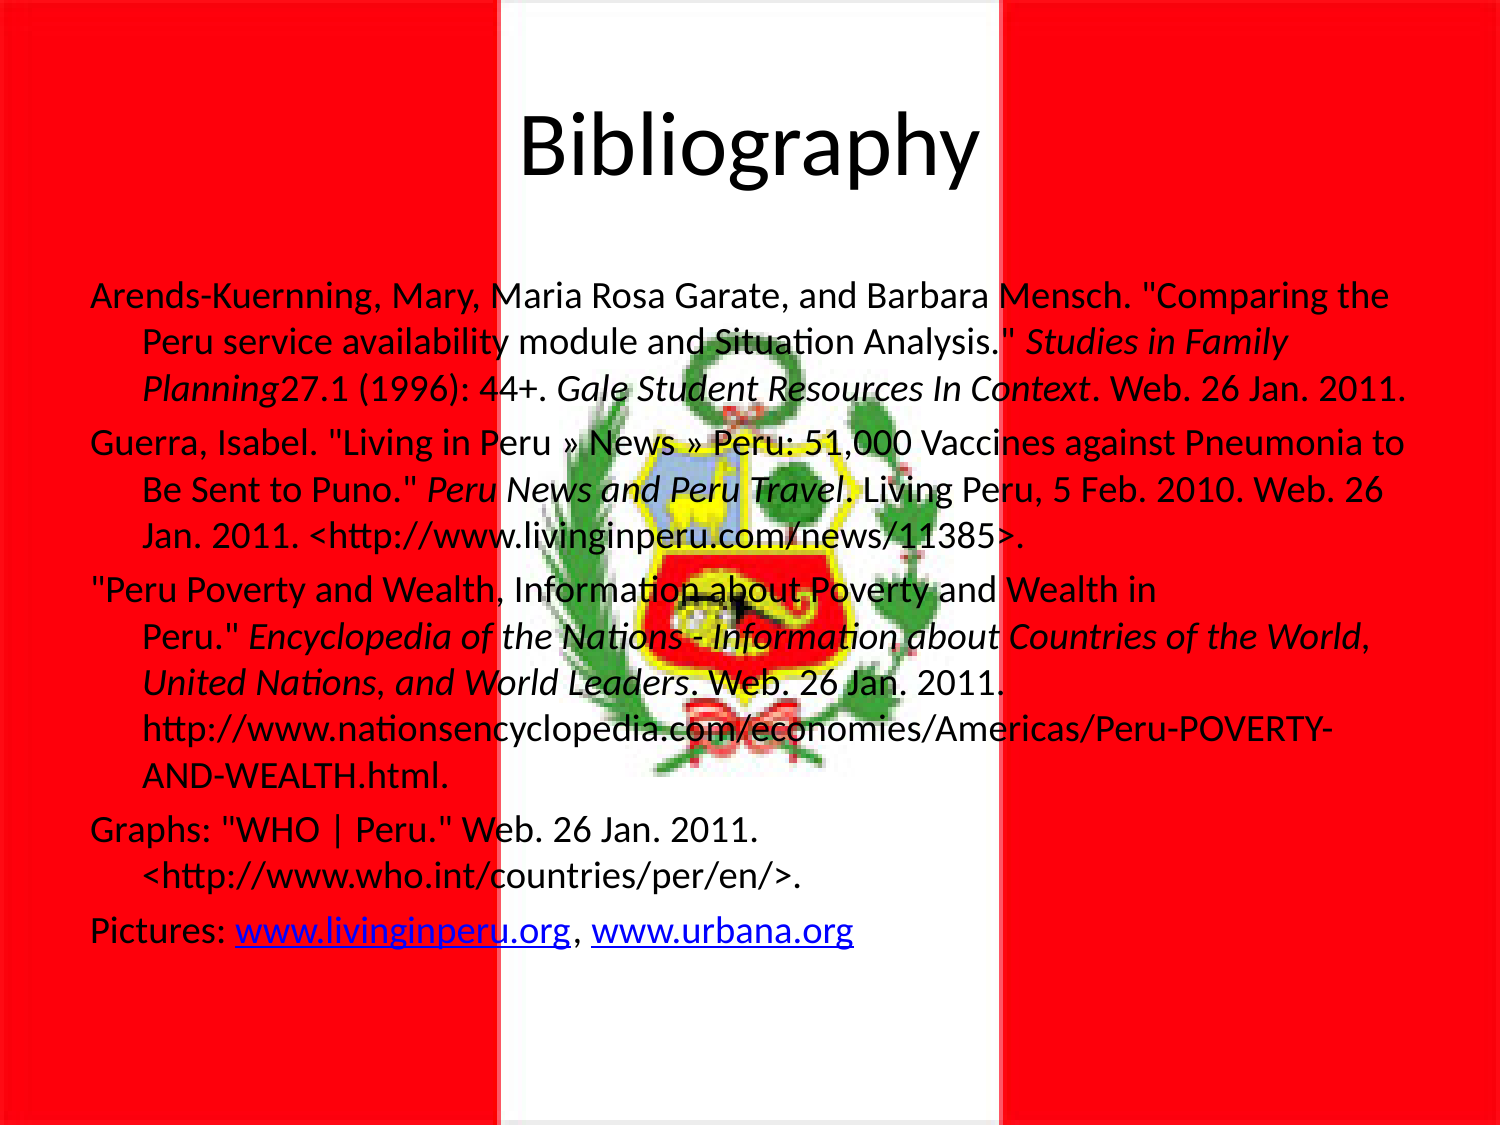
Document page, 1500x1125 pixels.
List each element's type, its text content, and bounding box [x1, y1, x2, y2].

picture [0, 0, 1500, 1125]
list Arends-Kuernning, Mary, Maria Rosa Garate, and Barbara Mensch. "Comparing the Peru service availability module and Situation Analysis." Studies in Family Planning27.1 (1996): 44+. Gale Student Resources In Context. Web. 26 Jan. 2011. Guerra, Isabel. "Living in Peru » News » Peru: 51,000 Vaccines against Pneumonia to Be Sent to Puno." Peru News and Peru Travel. Living Peru, 5 Feb. 2010. Web. 26 Jan. 2011. <http://www.livinginperu.com/news/11385>. "Peru Poverty and Wealth, Information about Poverty and Wealth in Peru." Encyclopedia of the Nations - Information about Countries of the World, United Nations, and World Leaders. Web. 26 Jan. 2011. http://www.nationsencyclopedia.com/economies/Americas/Peru-POVERTY-AND-WEALTH.html. Graphs: "WHO | Peru." Web. 26 Jan. 2011. <http://www.who.int/countries/per/en/>. Pictures: www.livinginperu.org, www.urbana.org [75, 262, 1425, 1005]
title Bibliography [75, 45, 1425, 233]
